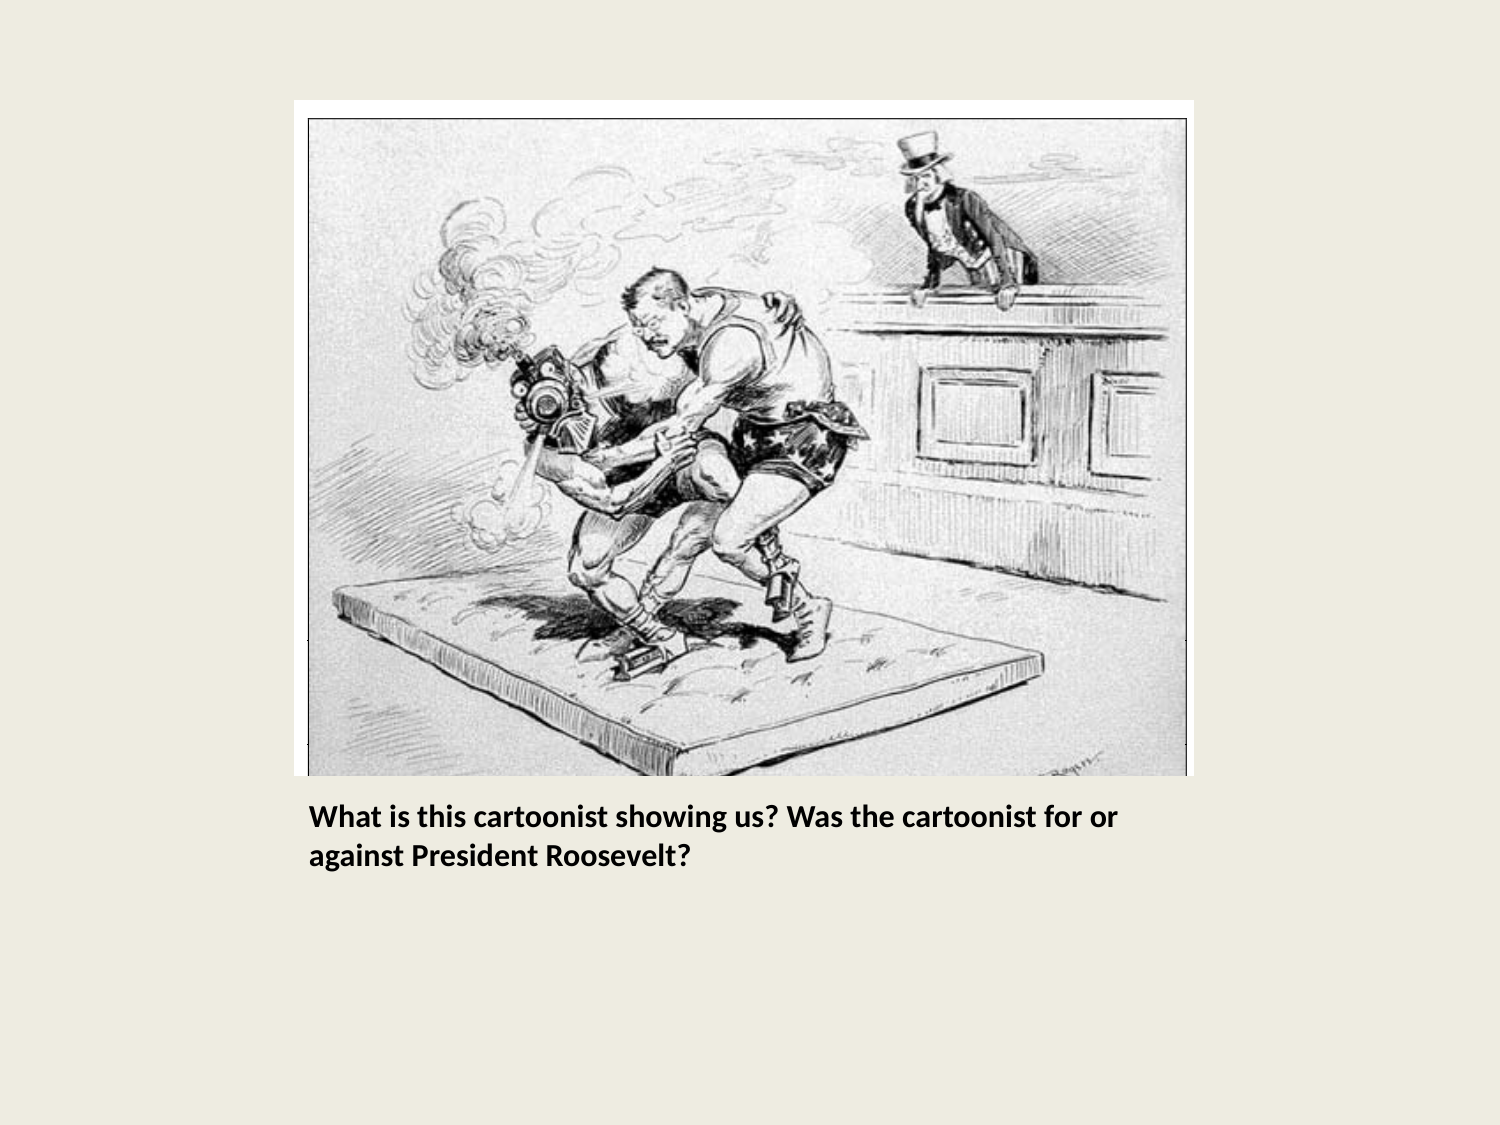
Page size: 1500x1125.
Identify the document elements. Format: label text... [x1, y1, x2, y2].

picture [293, 100, 1195, 776]
title What is this cartoonist showing us? Was the cartoonist for or against President Roosevelt? [294, 787, 1194, 881]
